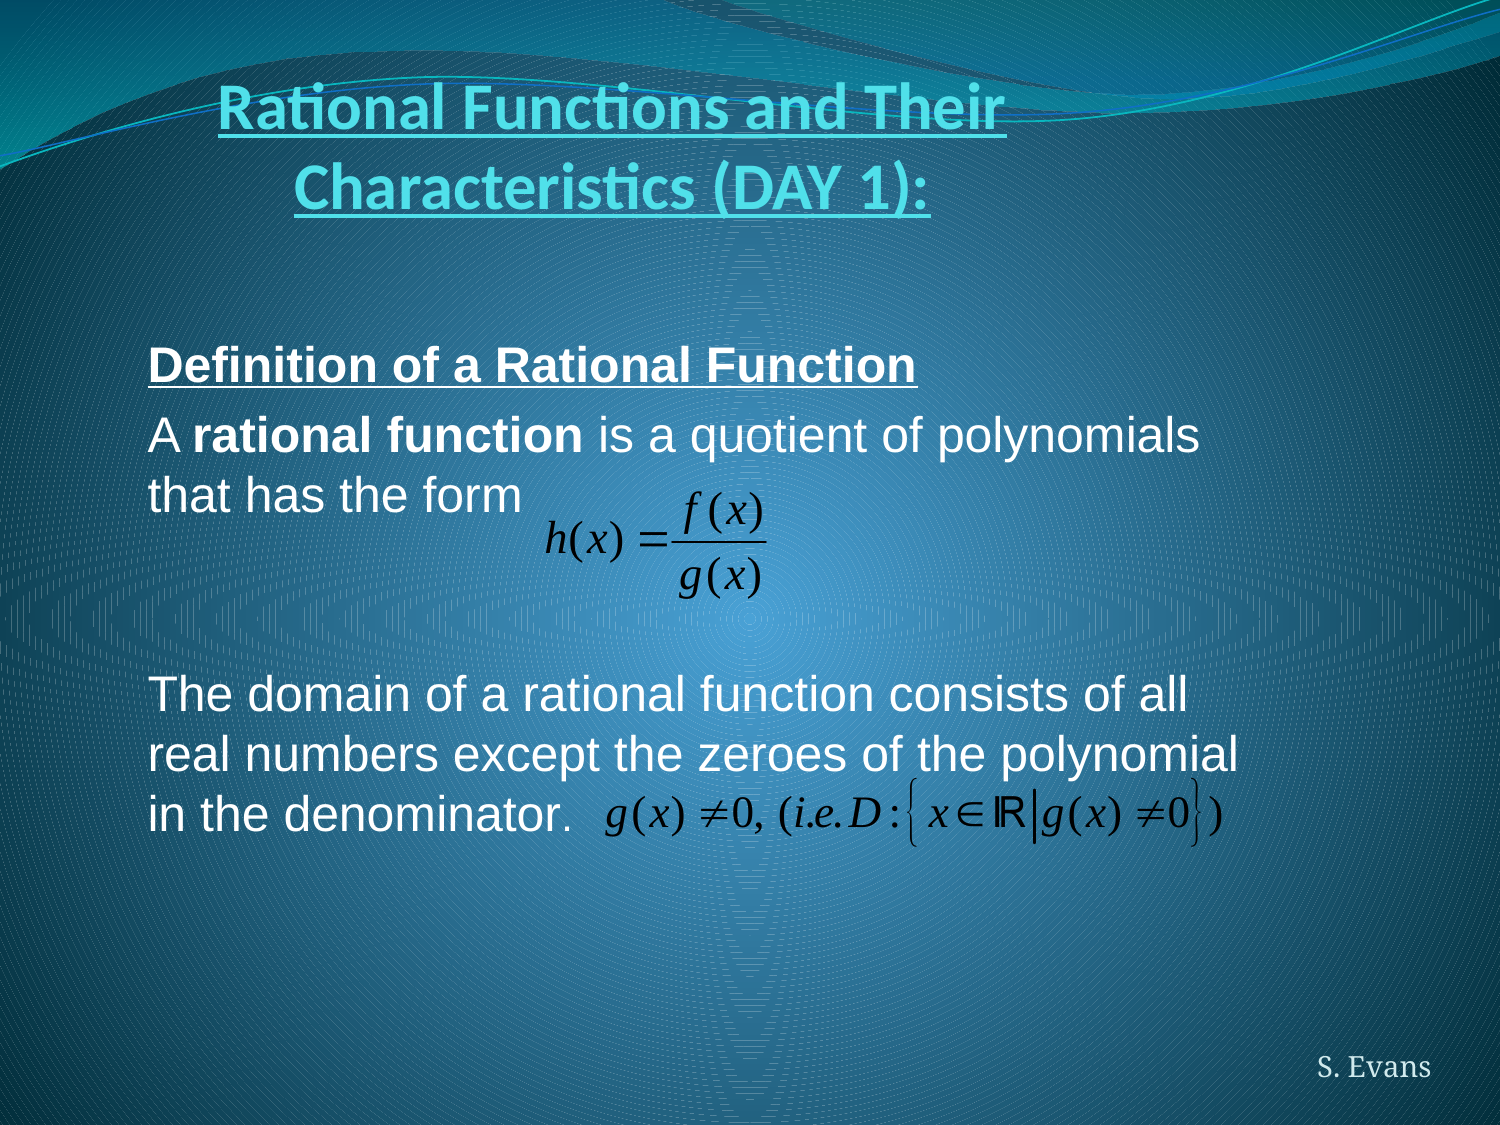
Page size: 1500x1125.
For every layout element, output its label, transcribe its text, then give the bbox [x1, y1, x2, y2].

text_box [537, 479, 774, 608]
text_box . [530, 480, 778, 621]
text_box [596, 774, 1233, 858]
footer S. Evans [1316, 1023, 1465, 1084]
subtitle Definition of a Rational Function A rational function is a quotient of polynomials that has the form The domain of a rational function consists of all real numbers except the zeroes of the polynomial in the denominator. [147, 255, 1264, 1059]
text_box . [589, 776, 1239, 872]
title Rational Functions and Their Characteristics (DAY 1): [123, 149, 1105, 303]
